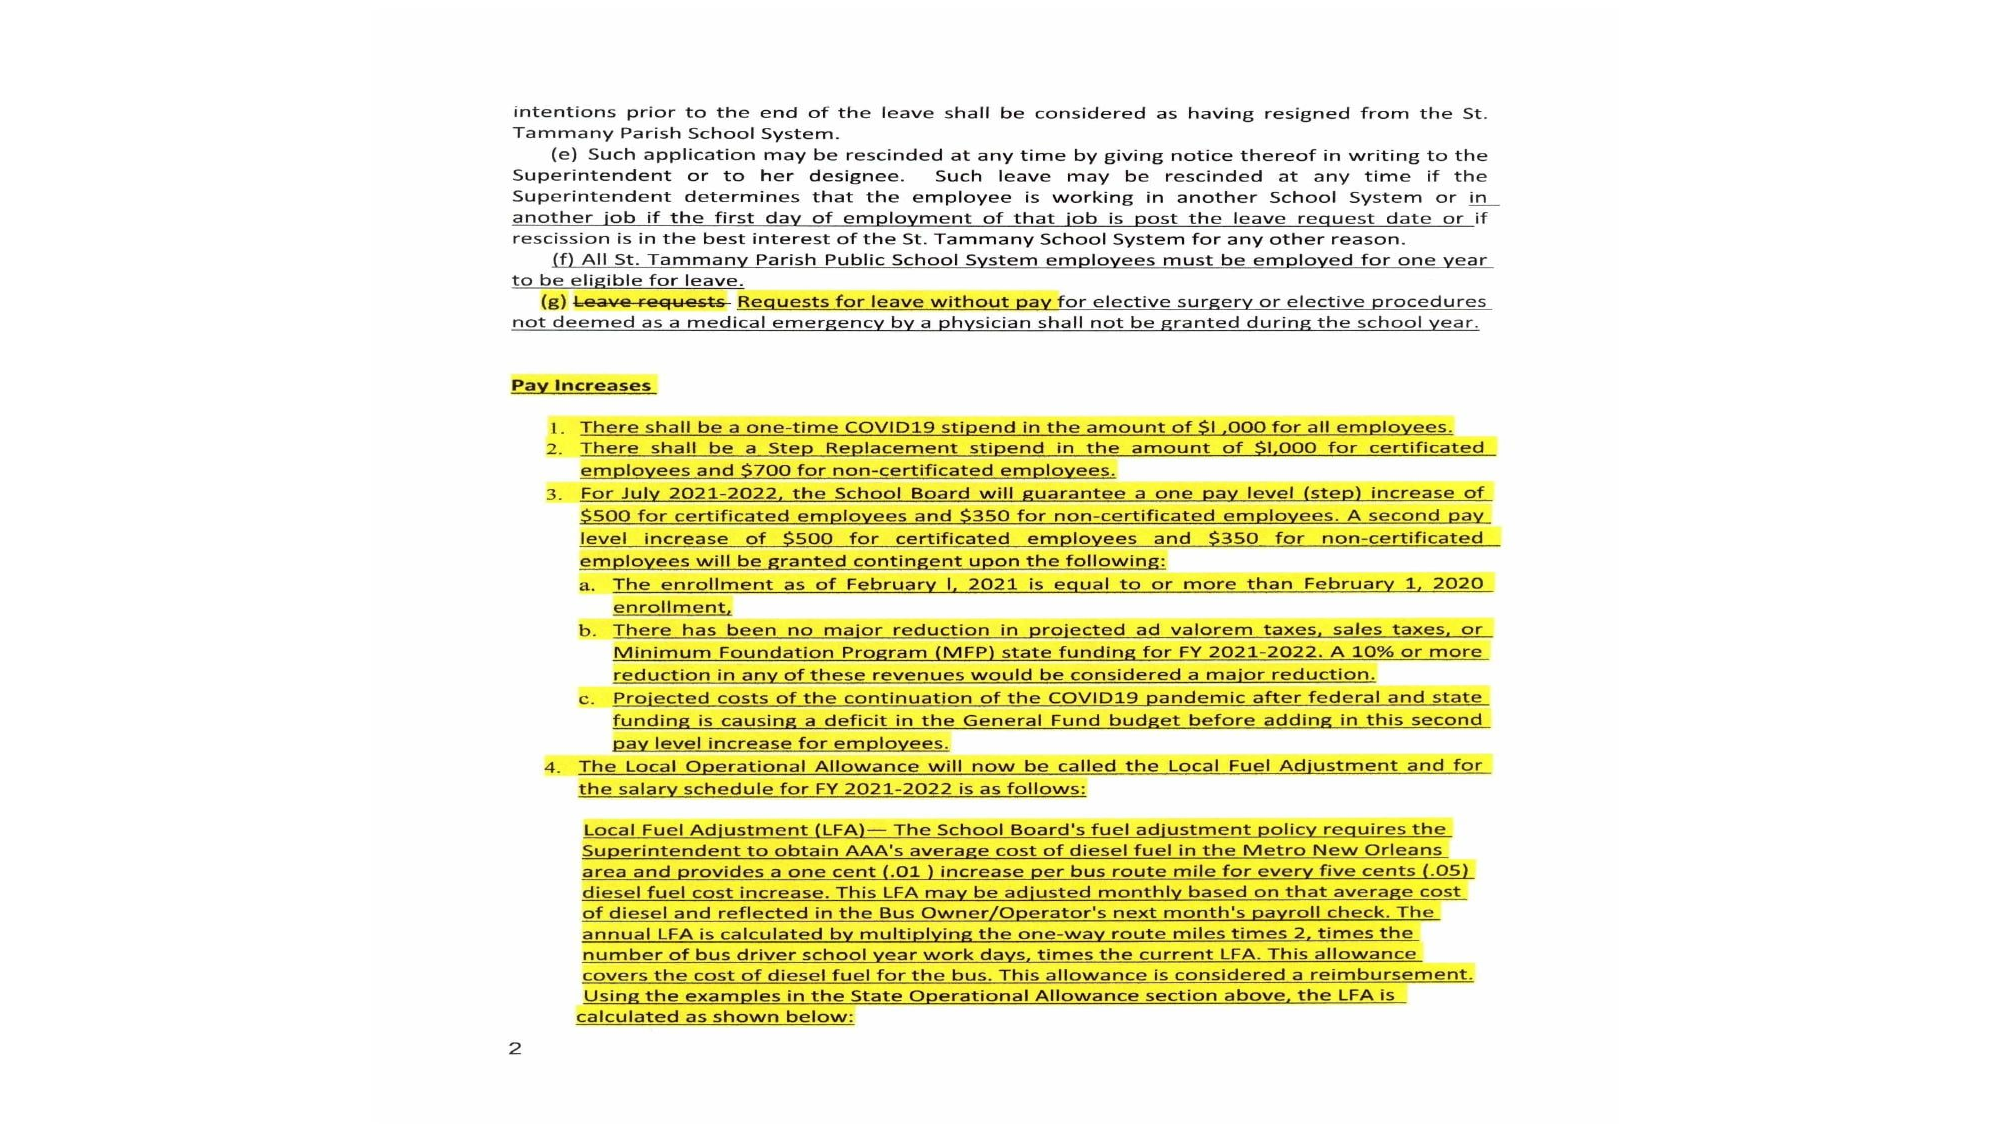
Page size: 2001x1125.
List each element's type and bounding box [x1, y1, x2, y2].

picture [363, 0, 1637, 1125]
